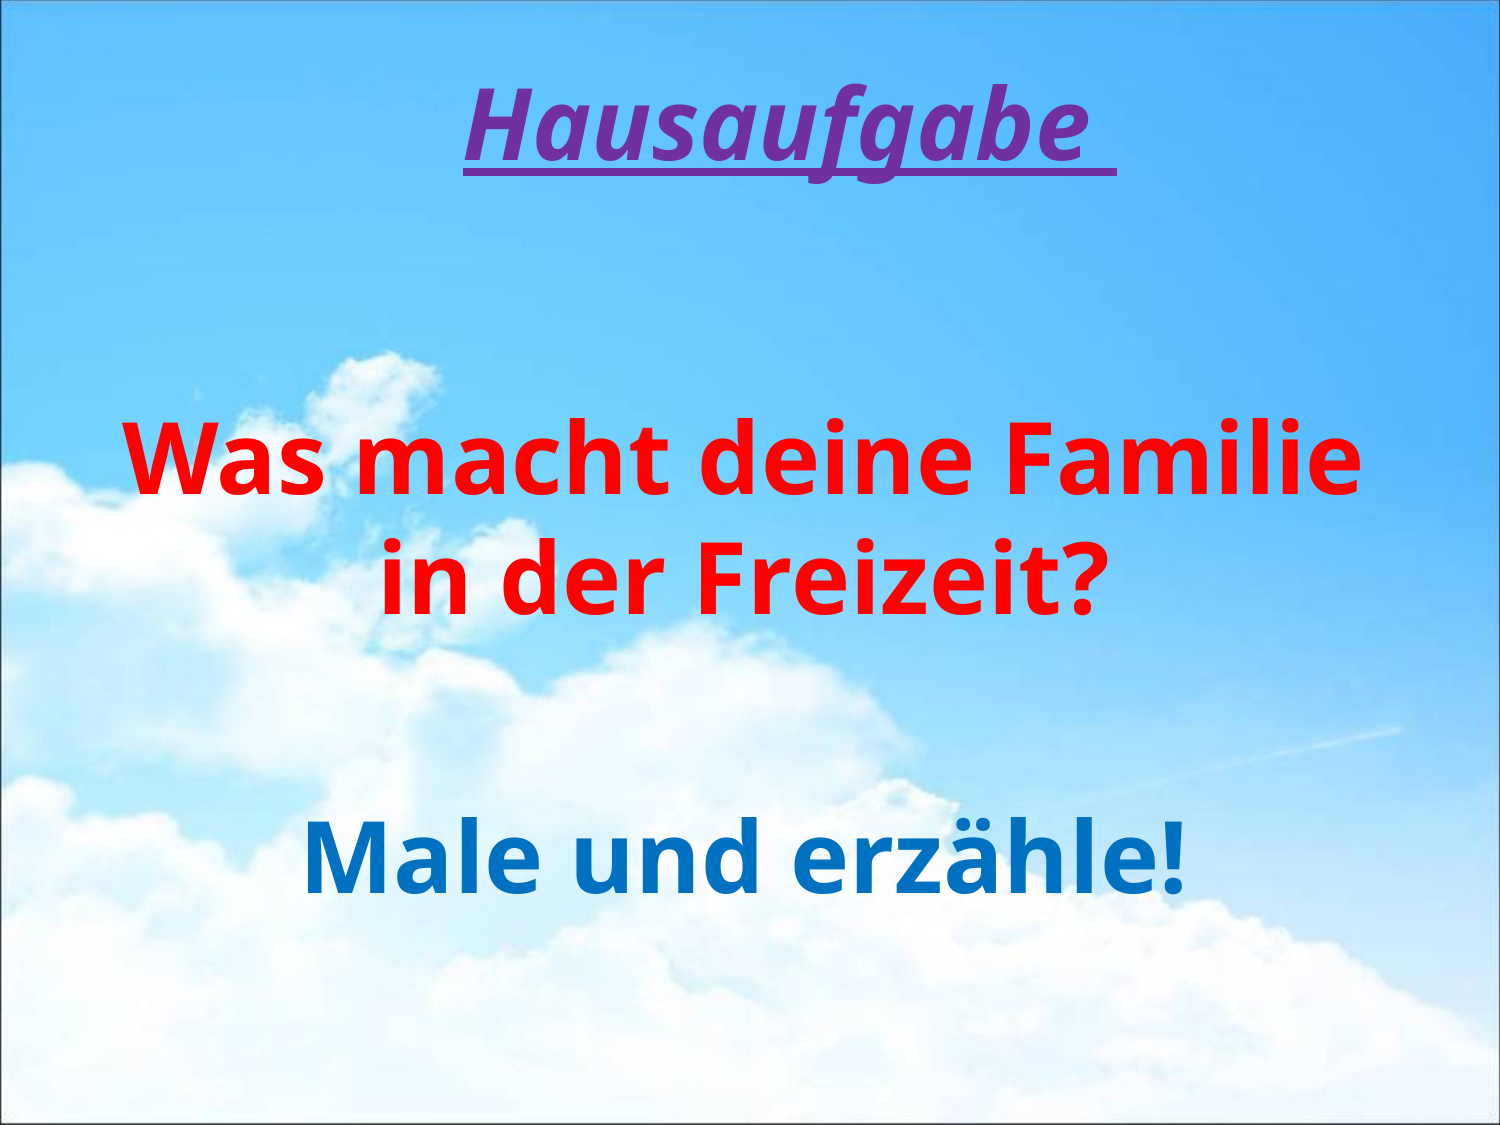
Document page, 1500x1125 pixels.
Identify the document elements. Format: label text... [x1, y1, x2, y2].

title Hausaufgabe [152, 0, 1428, 242]
picture [0, 0, 1500, 1125]
subtitle Was macht deine Familie in der Freizeit? Male und erzähle! [46, 386, 1442, 751]
